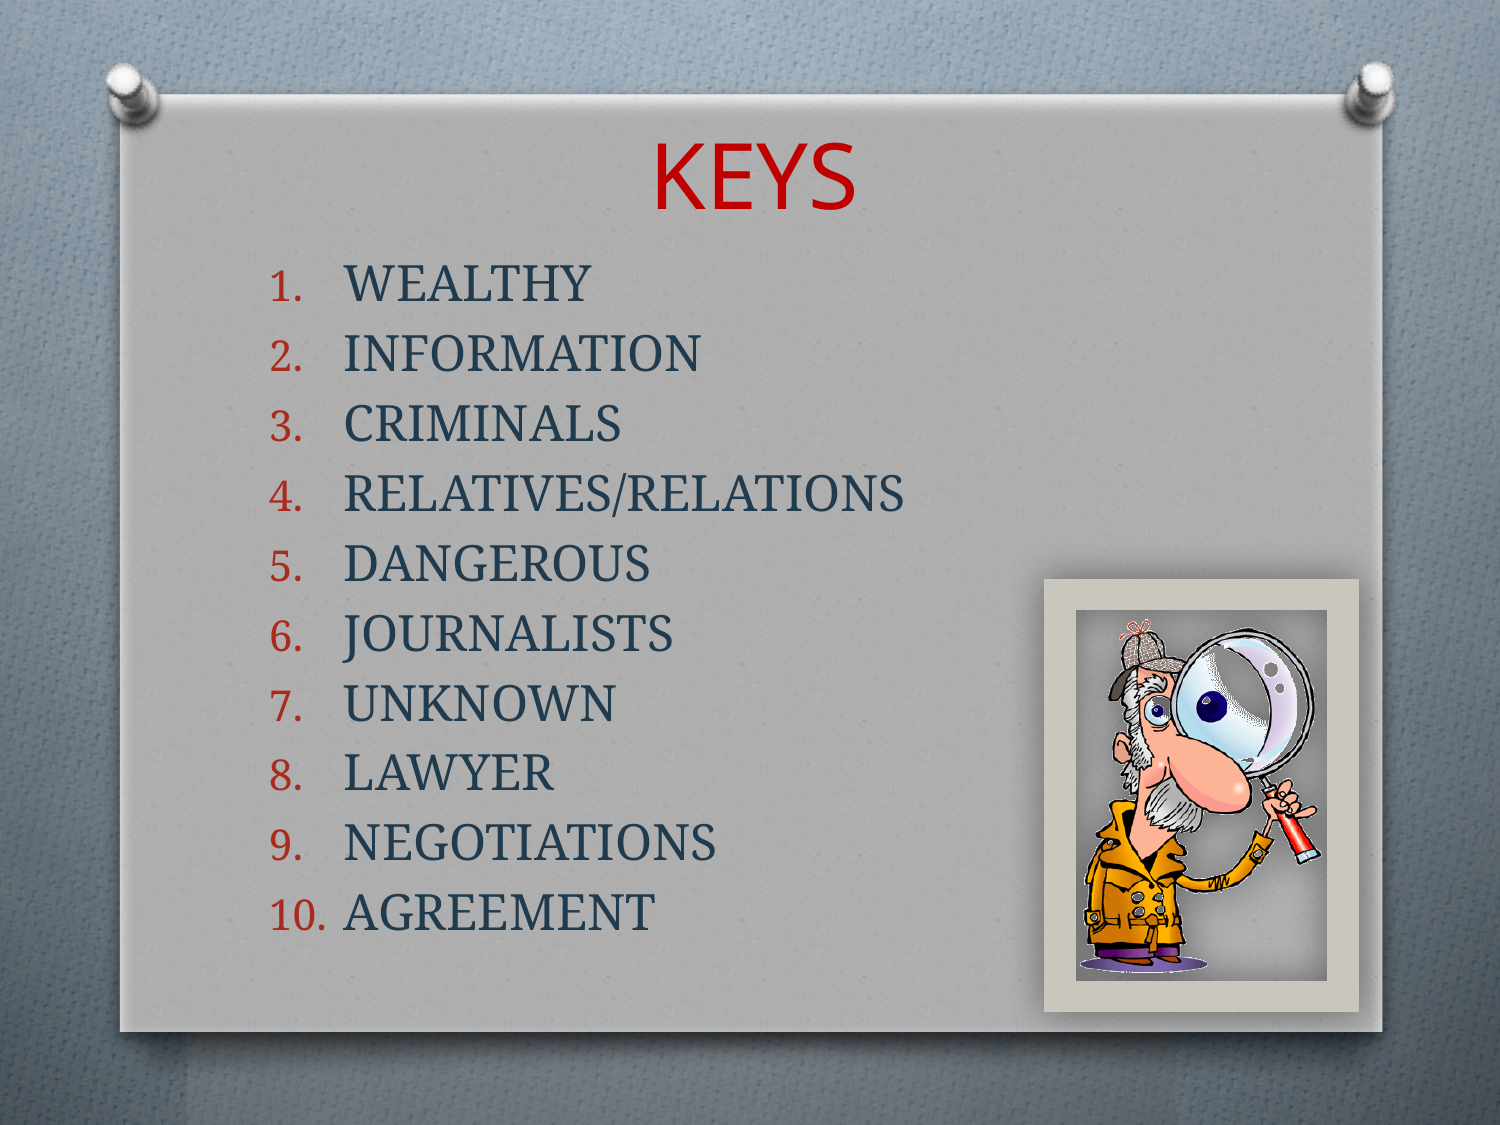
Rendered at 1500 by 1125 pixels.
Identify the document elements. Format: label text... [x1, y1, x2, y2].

picture [76, 30, 198, 153]
list WEALTHY INFORMATION CRIMINALS RELATIVES/RELATIONS DANGEROUS JOURNALISTS UNKNOWN LAWYER NEGOTIATIONS AGREEMENT [253, 243, 1388, 988]
picture [1075, 609, 1328, 982]
title KEYS [183, 101, 1326, 244]
picture [1317, 34, 1437, 156]
